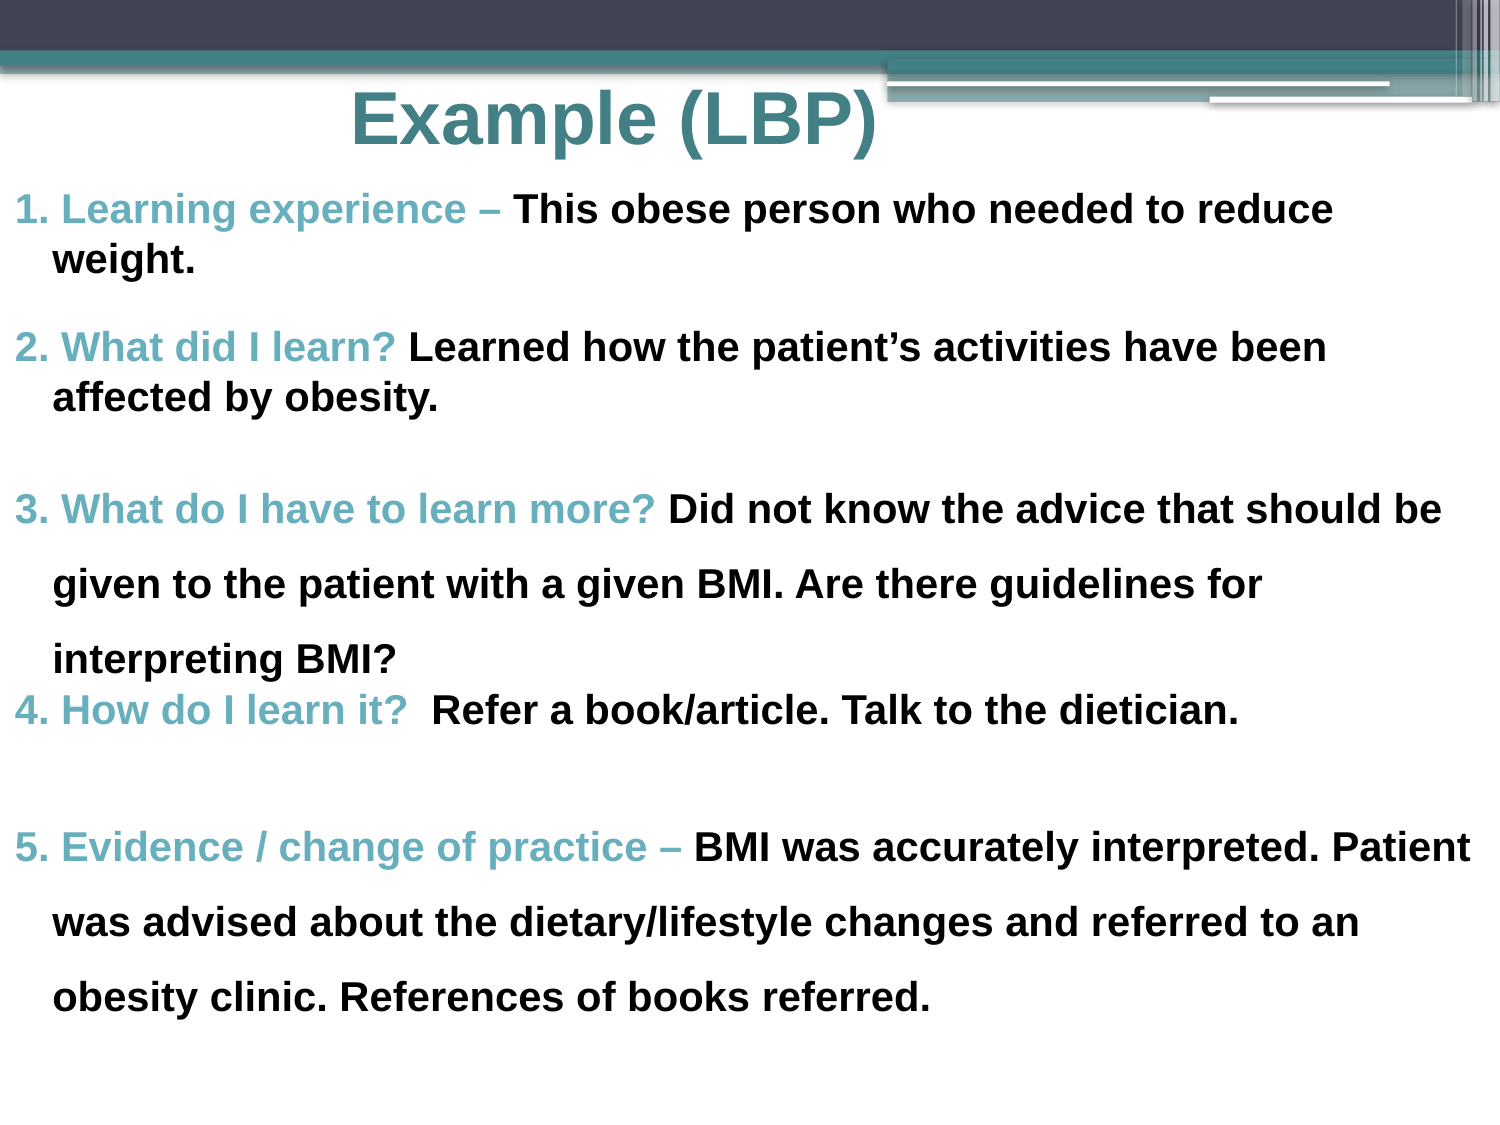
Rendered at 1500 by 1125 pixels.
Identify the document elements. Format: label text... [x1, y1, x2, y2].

text_box 3. What do I have to learn more? Did not know the advice that should be given to the patient with a given BMI. Are there guidelines for interpreting BMI? [0, 449, 1488, 675]
text_box Example (LBP) [200, 62, 1050, 168]
text_box 4. How do I learn it? Refer a book/article. Talk to the dietician. [0, 675, 1488, 740]
text_box 5. Evidence / change of practice – BMI was accurately interpreted. Patient was advised about the dietary/lifestyle changes and referred to an obesity clinic. References of books referred. [0, 787, 1500, 1028]
text_box 2. What did I learn? Learned how the patient’s activities have been affected by obesity. [0, 312, 1488, 428]
text_box 1. Learning experience – This obese person who needed to reduce weight. [0, 174, 1488, 290]
